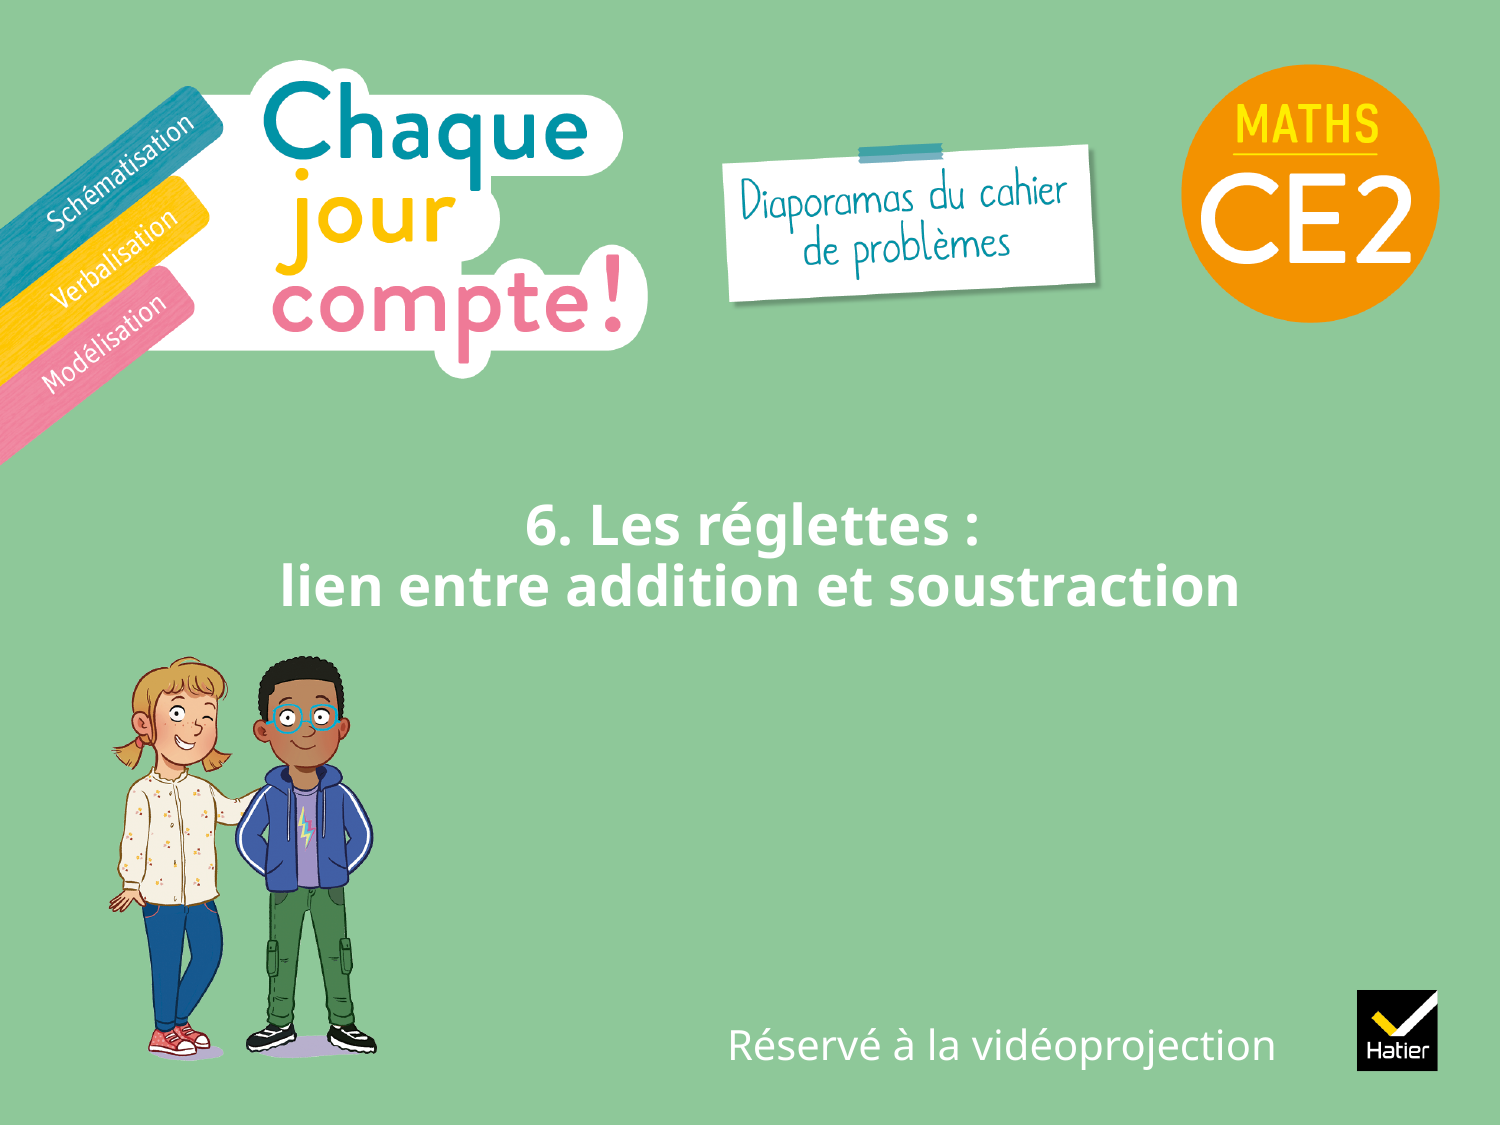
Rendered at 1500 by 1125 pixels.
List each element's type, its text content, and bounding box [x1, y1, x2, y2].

title 6. Les réglettes : lien entre addition et soustraction [121, 497, 1401, 628]
picture [0, 0, 1500, 1125]
